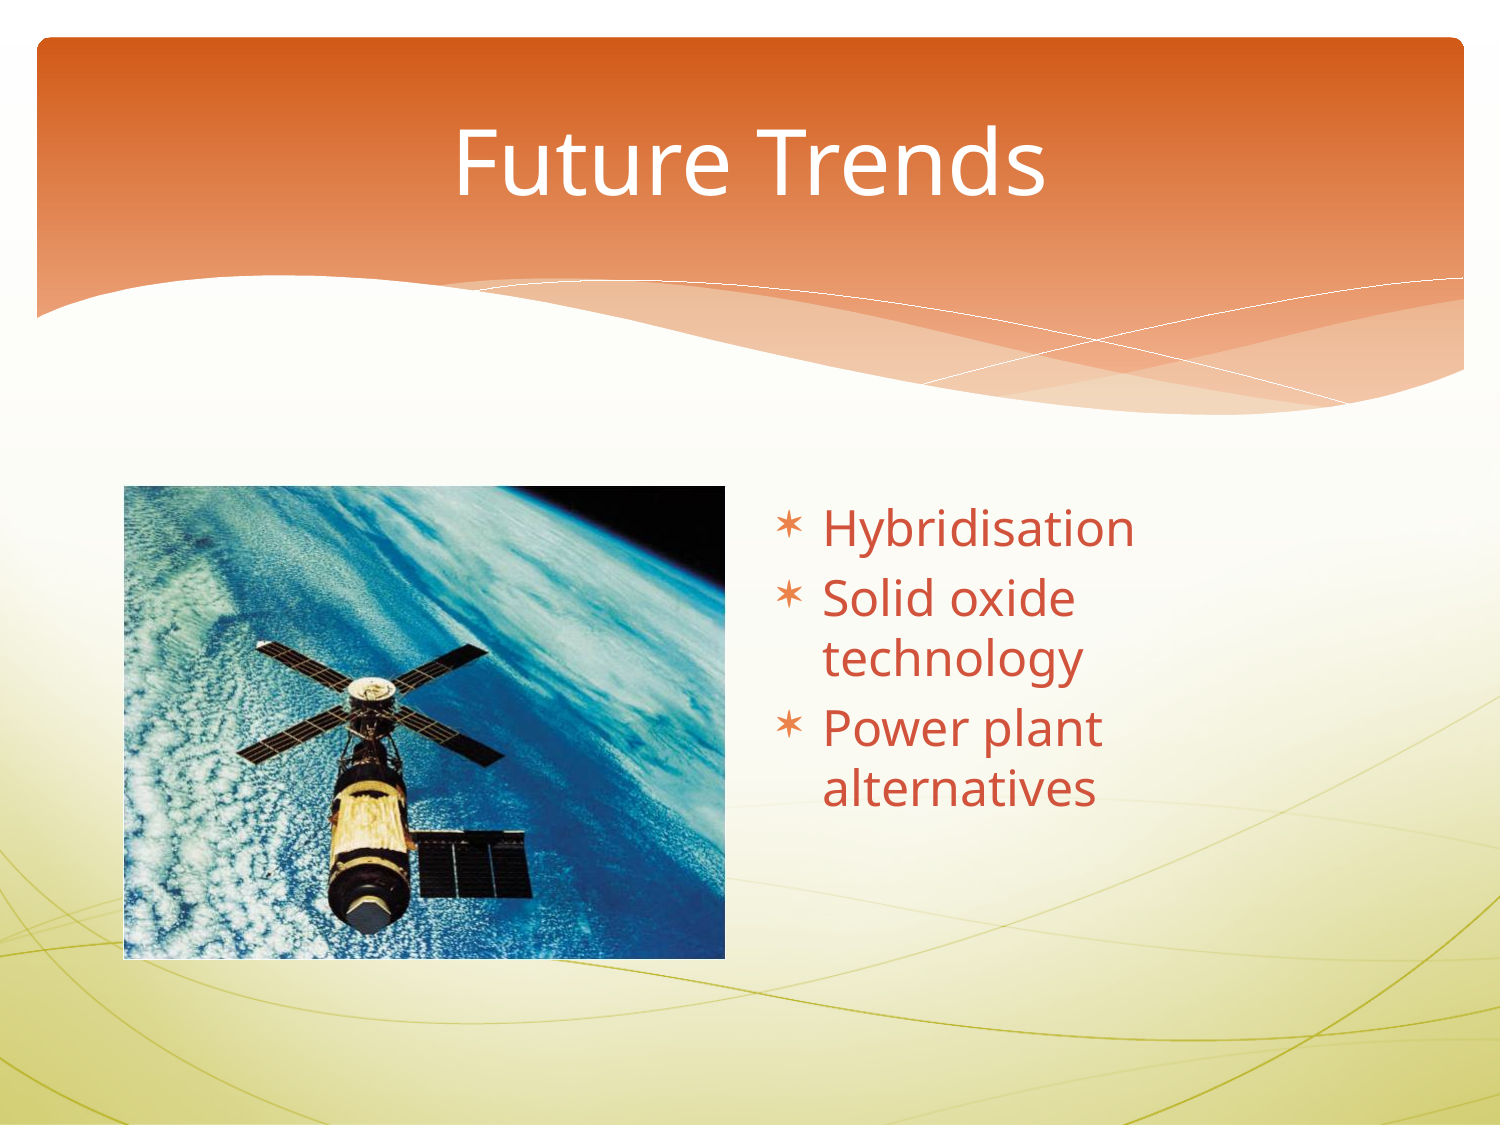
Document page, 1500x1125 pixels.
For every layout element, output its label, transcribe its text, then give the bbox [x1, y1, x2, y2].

title Future Trends [75, 55, 1425, 261]
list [123, 484, 726, 960]
list Hybridisation Solid oxide technology Power plant alternatives [761, 488, 1311, 962]
